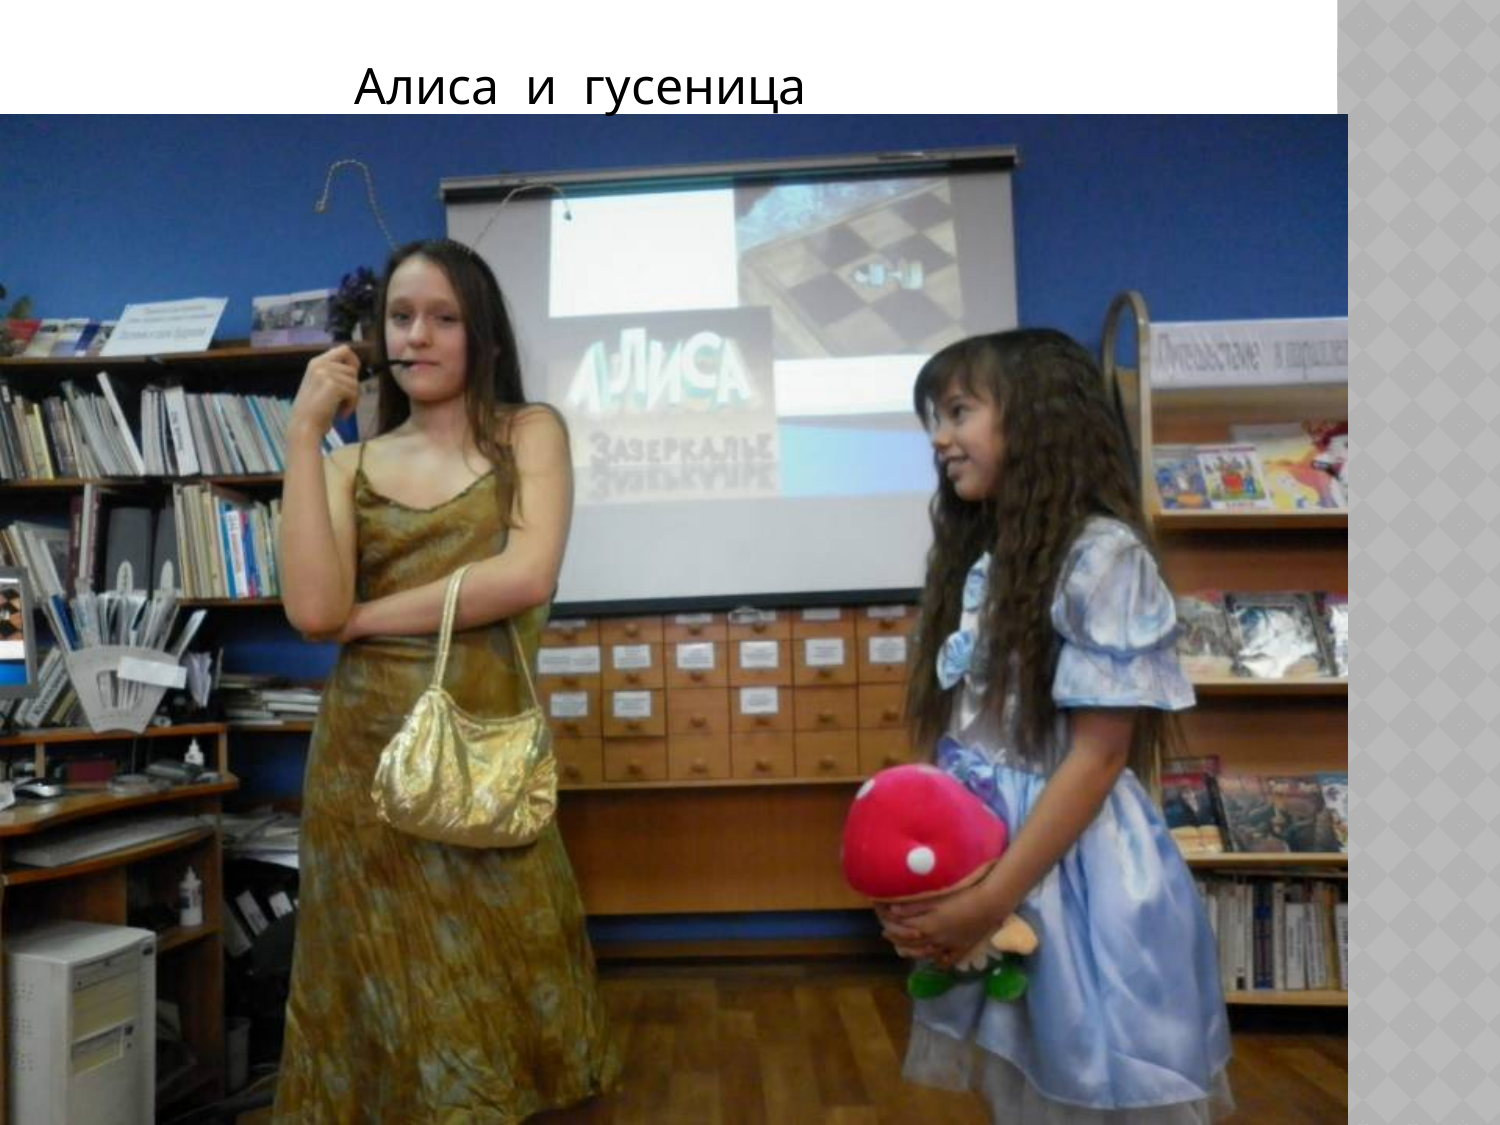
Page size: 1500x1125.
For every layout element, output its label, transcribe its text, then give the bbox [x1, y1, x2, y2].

text_box Алиса и гусеница [339, 46, 914, 113]
picture [0, 113, 1348, 1125]
